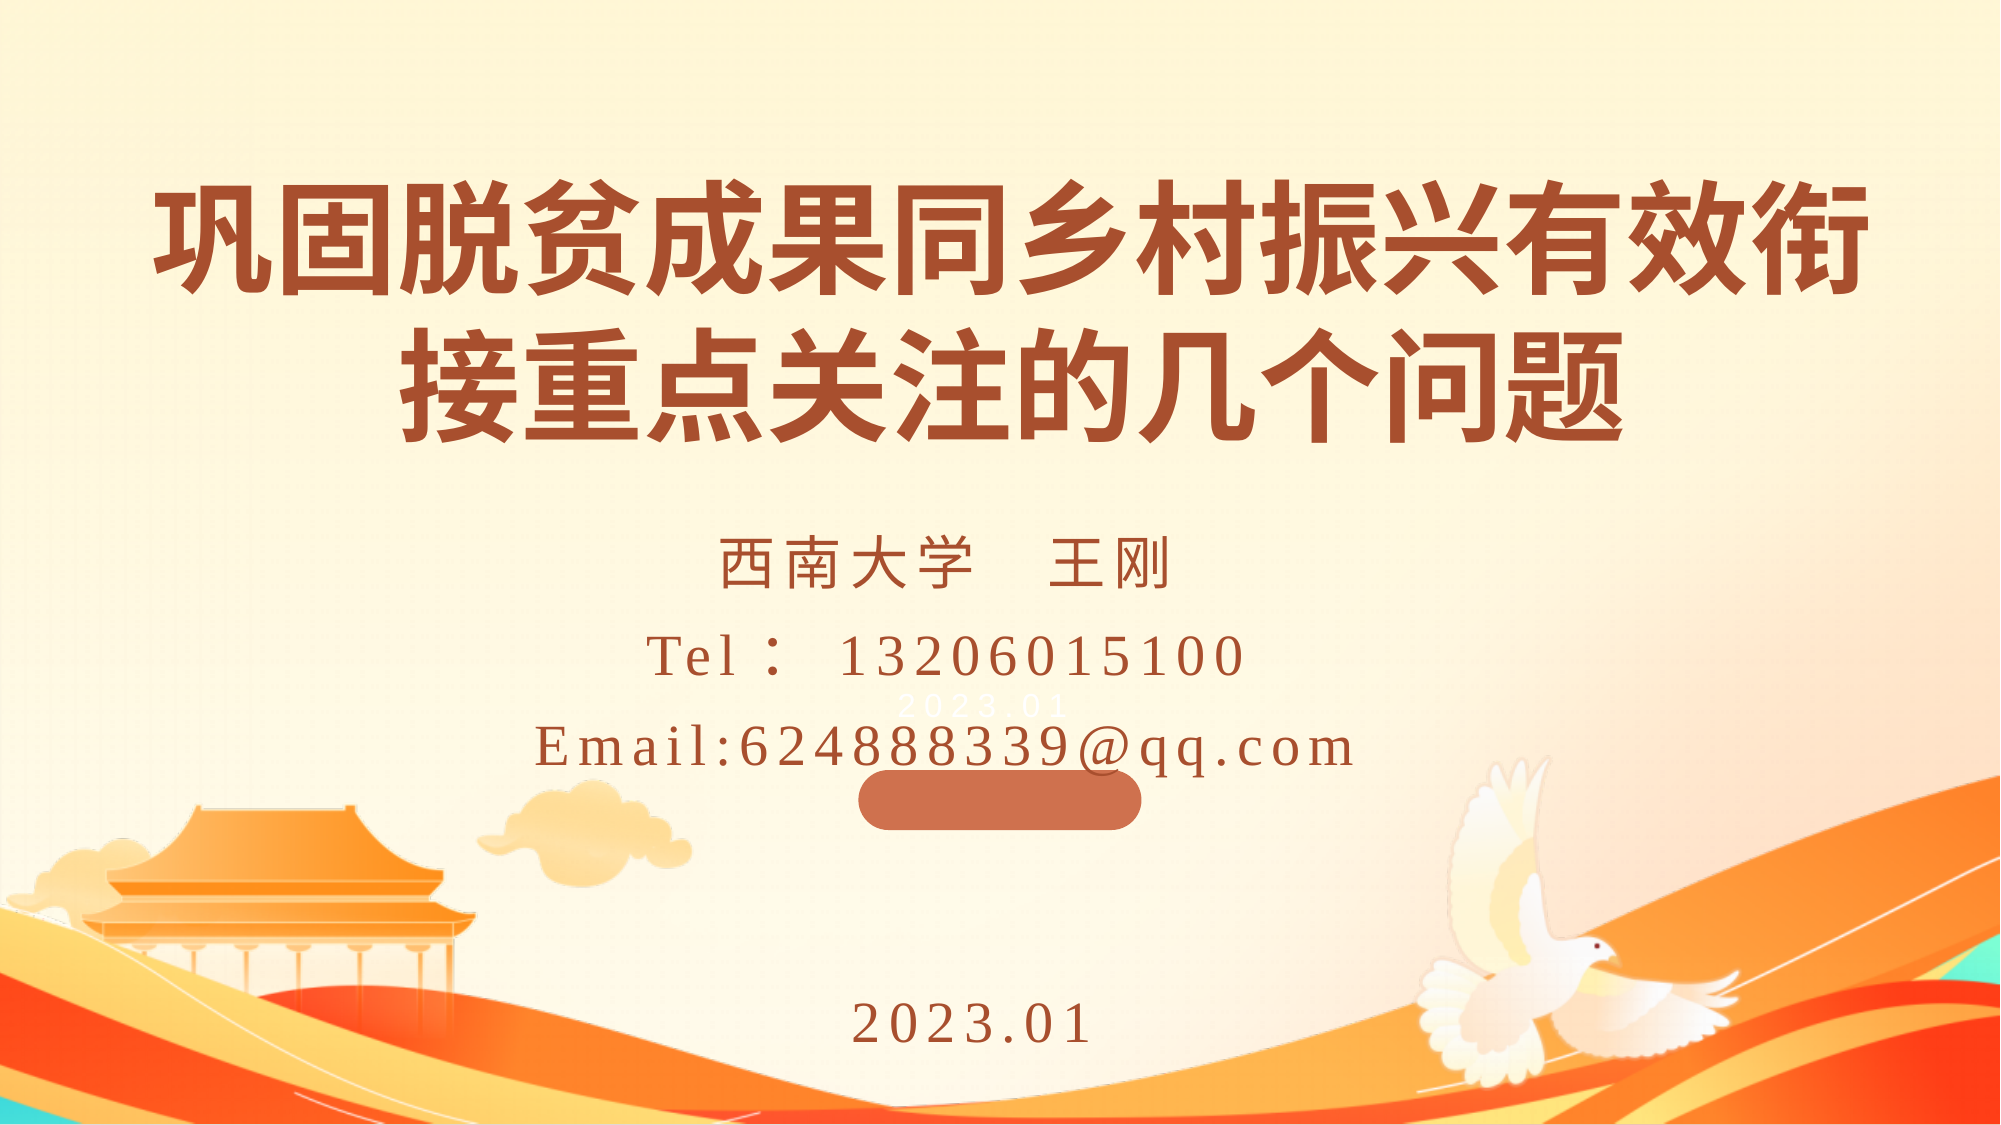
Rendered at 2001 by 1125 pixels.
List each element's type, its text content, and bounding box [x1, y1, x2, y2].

picture [0, 0, 2000, 1125]
title 巩固脱贫成果同乡村振兴有效衔接重点关注的几个问题 [76, 0, 1949, 465]
list 2023.01 [616, 983, 1327, 1055]
text_box 西南大学 王刚 Tel：13206015100 Email:624888339@qq.com [341, 615, 1549, 688]
text_box 2023.01 [747, 688, 1217, 740]
